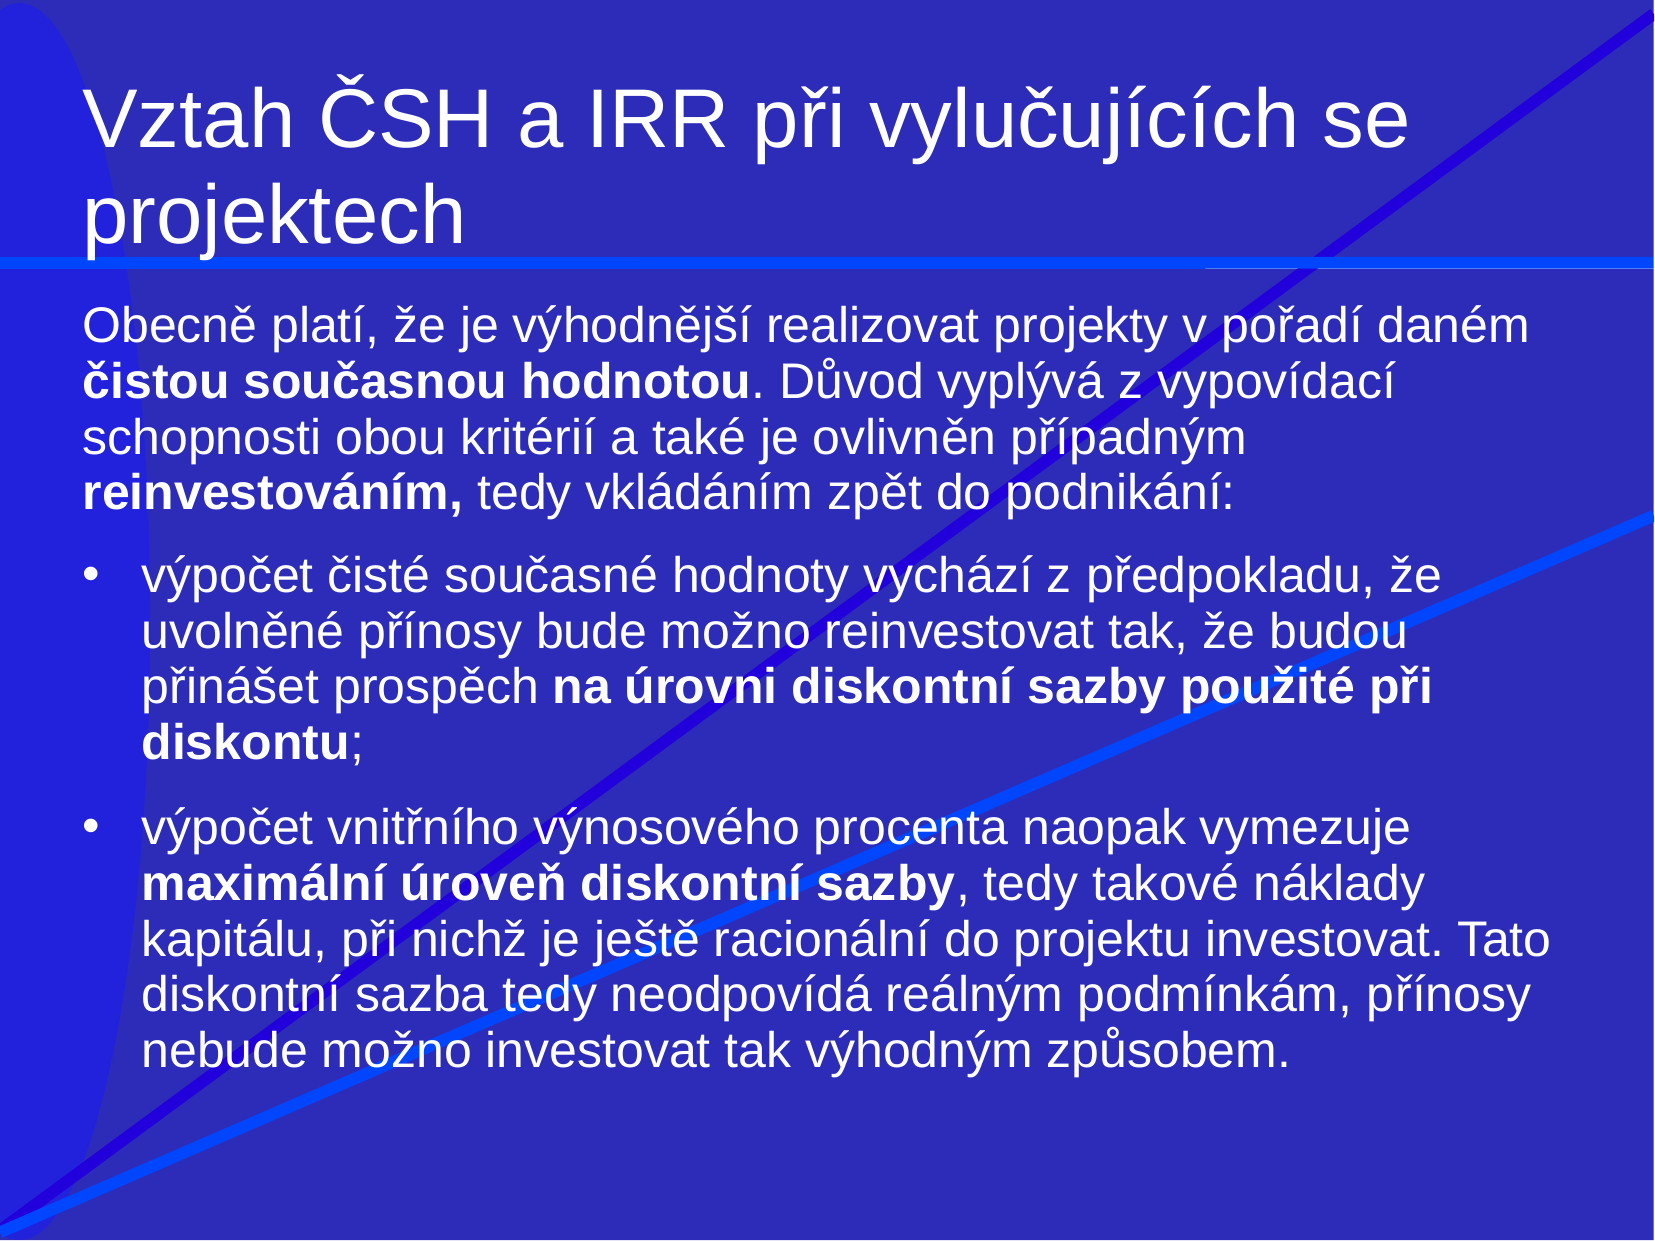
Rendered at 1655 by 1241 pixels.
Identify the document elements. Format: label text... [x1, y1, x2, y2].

title Vztah ČSH a IRR při vylučujících se projektech [80, 67, 1574, 275]
text_box Obecně platí, že je výhodnější realizovat projekty v pořadí daném čistou současnou hodnotou. Důvod vyplývá z vypovídací schopnosti obou kritérií a také je ovlivněn případným reinvestováním, tedy vkládáním zpět do podnikání: výpočet čisté současné hodnoty vychází z předpokladu, že uvolněné přínosy bude možno reinvestovat tak, že budou přinášet prospěch na úrovni diskontní sazby použité při diskontu; výpočet vnitřního výnosového procenta naopak vymezuje maximální úroveň diskontní sazby, tedy takové náklady kapitálu, při nichž je ještě racionální do projektu investovat. Tato diskontní sazba tedy neodpovídá reálným podmínkám, přínosy nebude možno investovat tak výhodným způsobem. [80, 296, 1556, 1079]
